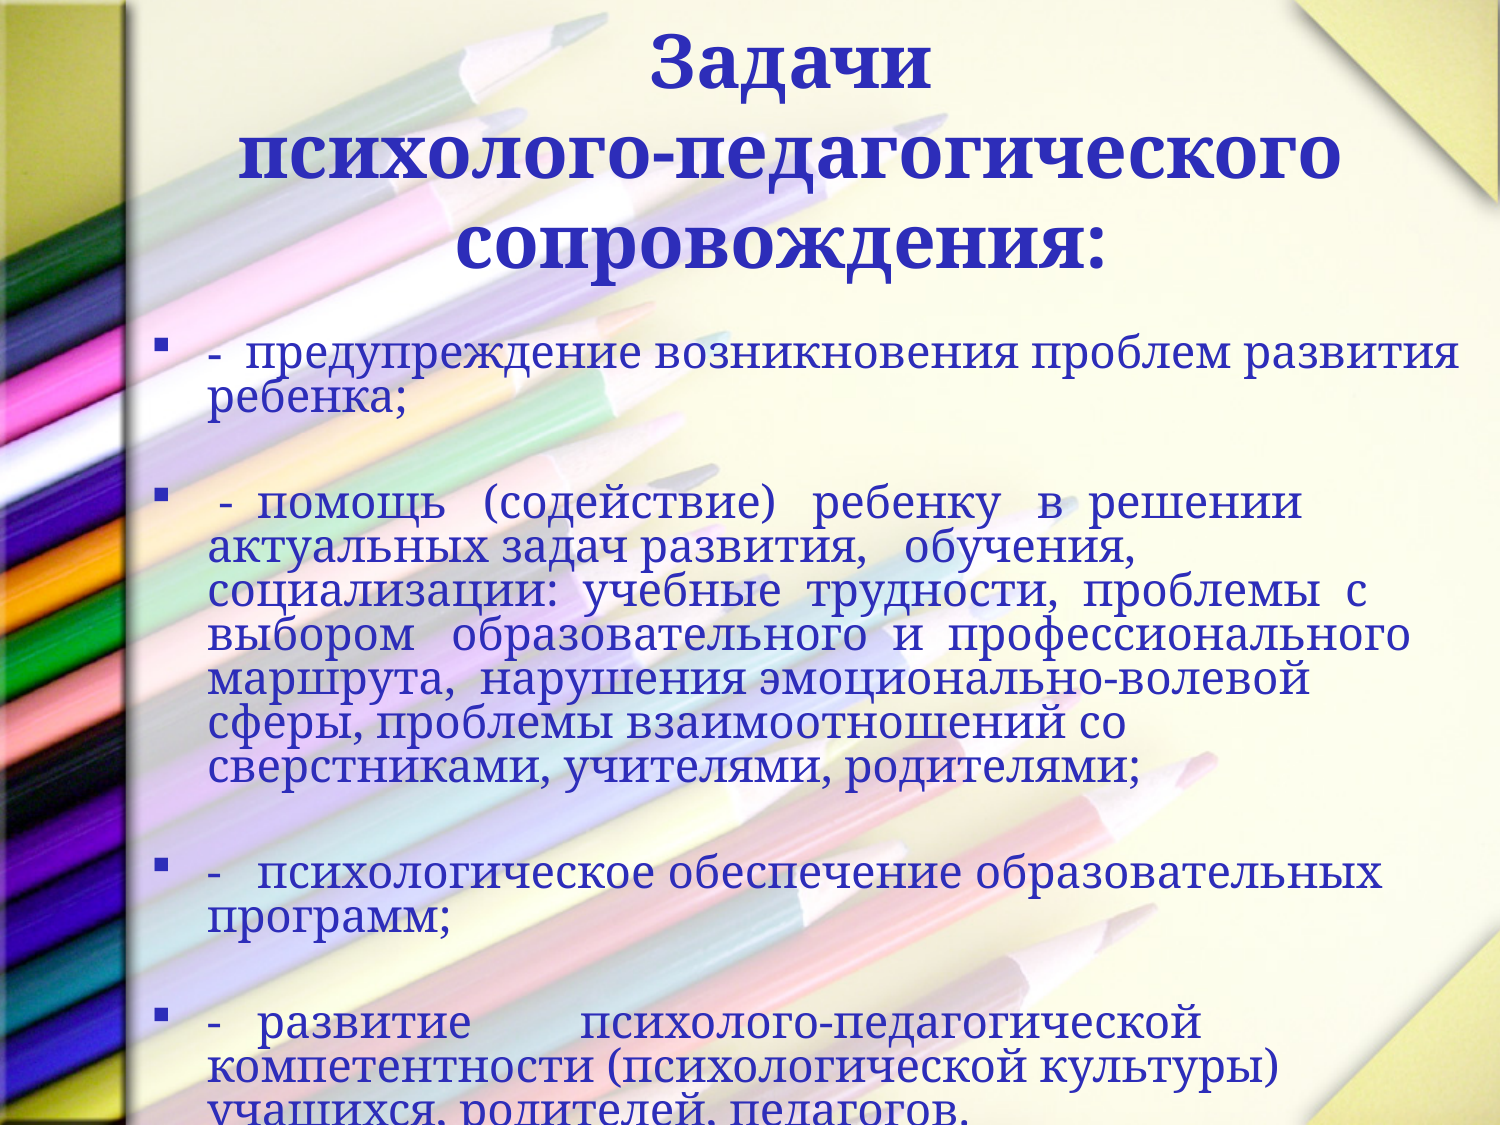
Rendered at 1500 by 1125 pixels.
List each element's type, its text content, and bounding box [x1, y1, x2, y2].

title Задачи психолого-педагогического сопровождения: [135, 30, 1447, 268]
list - предупреждение возникновения проблем развития ребенка; - помощь (содействие) ребенку в решении актуальных задач развития, обучения, социализации: учебные трудности, проблемы с выбором образовательного и профессионального маршрута, нарушения эмоционально-волевой сферы, проблемы взаимоотношений со сверстниками, учителями, родителями; - психологическое обеспечение образовательных программ; - развитие психолого-педагогической компетентности (психологической культуры) учащихся, родителей, педагогов. [135, 326, 1483, 1125]
picture [0, 0, 1500, 1125]
